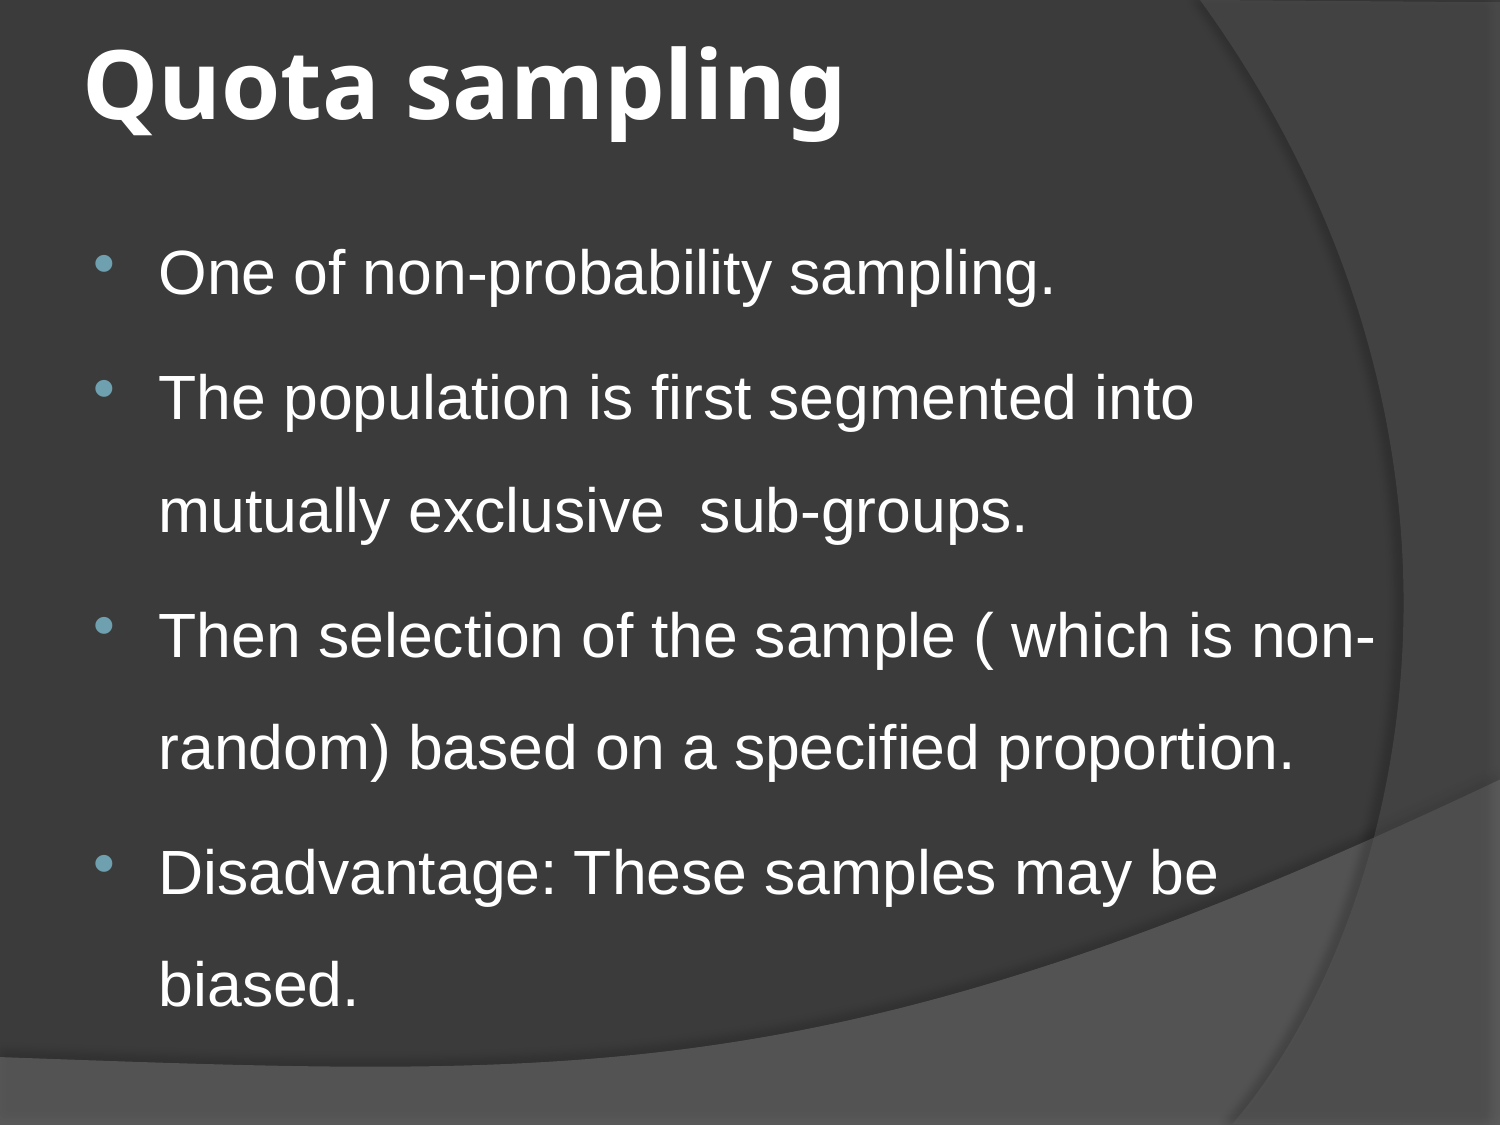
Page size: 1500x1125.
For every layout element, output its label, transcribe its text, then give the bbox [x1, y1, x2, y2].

list One of non-probability sampling. The population is first segmented into mutually exclusive sub-groups. Then selection of the sample ( which is non- random) based on a specified proportion. Disadvantage: These samples may be biased. [75, 187, 1425, 1038]
title Quota sampling [75, 0, 1425, 163]
